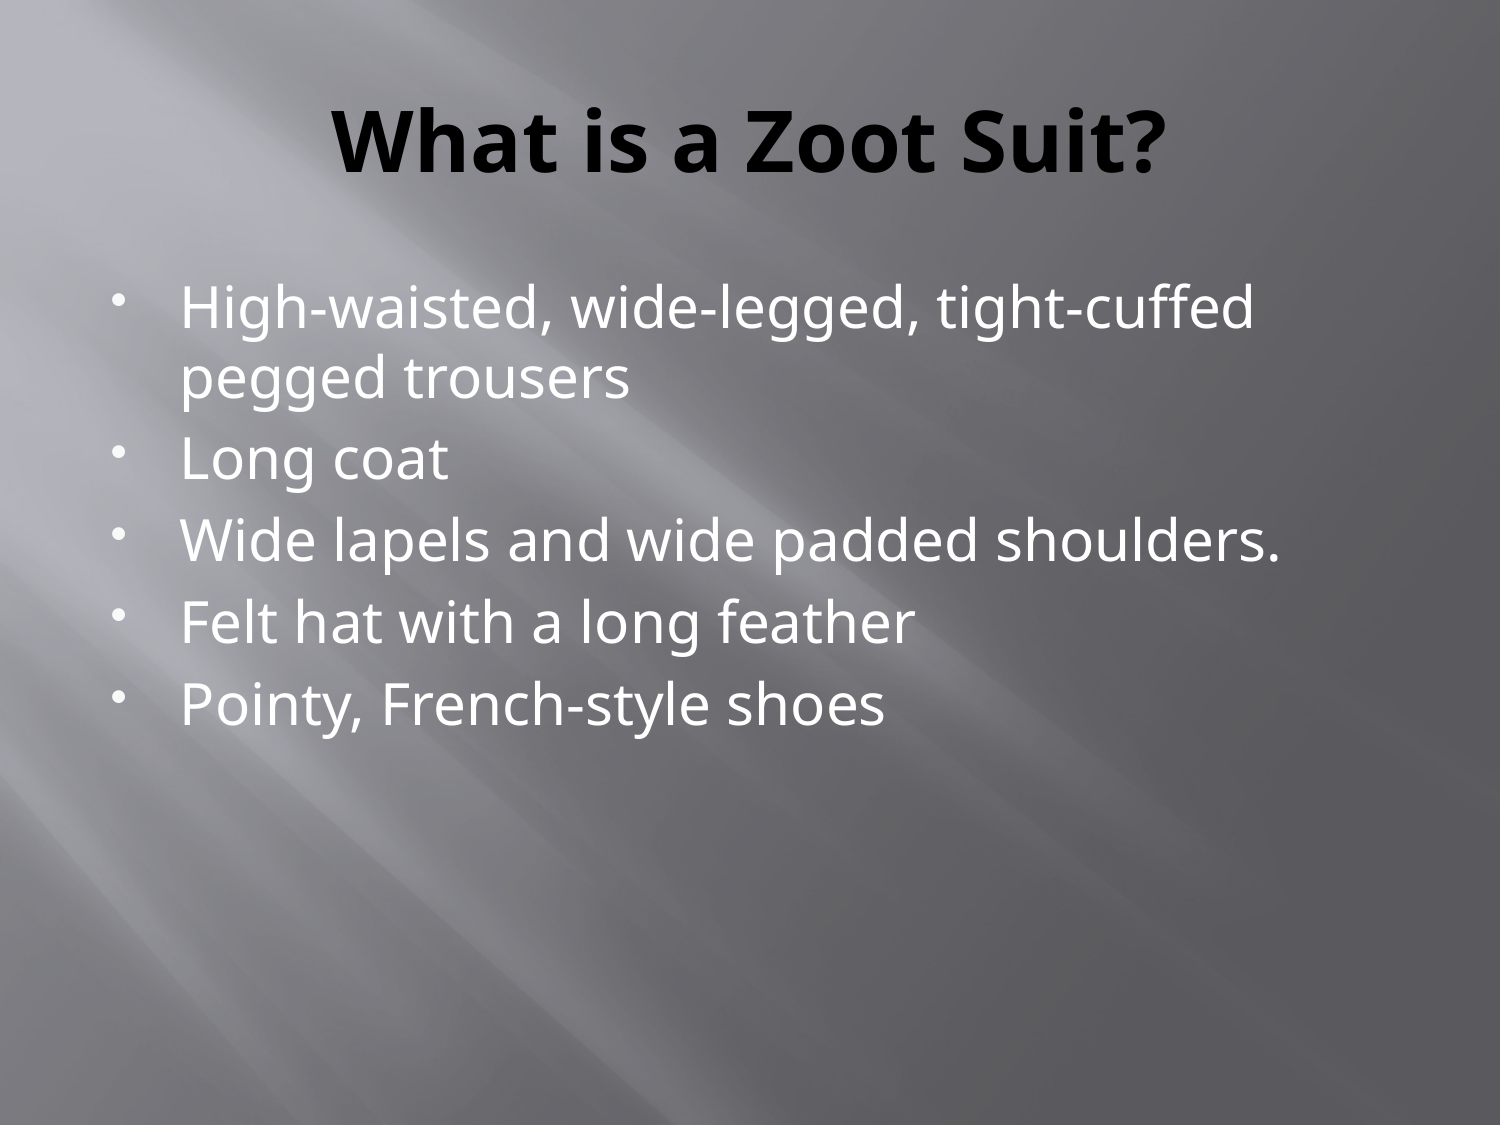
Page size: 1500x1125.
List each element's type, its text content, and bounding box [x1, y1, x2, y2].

list High-waisted, wide-legged, tight-cuffed pegged trousers Long coat Wide lapels and wide padded shoulders. Felt hat with a long feather Pointy, French-style shoes [75, 262, 1425, 1035]
title What is a Zoot Suit? [75, 45, 1425, 233]
